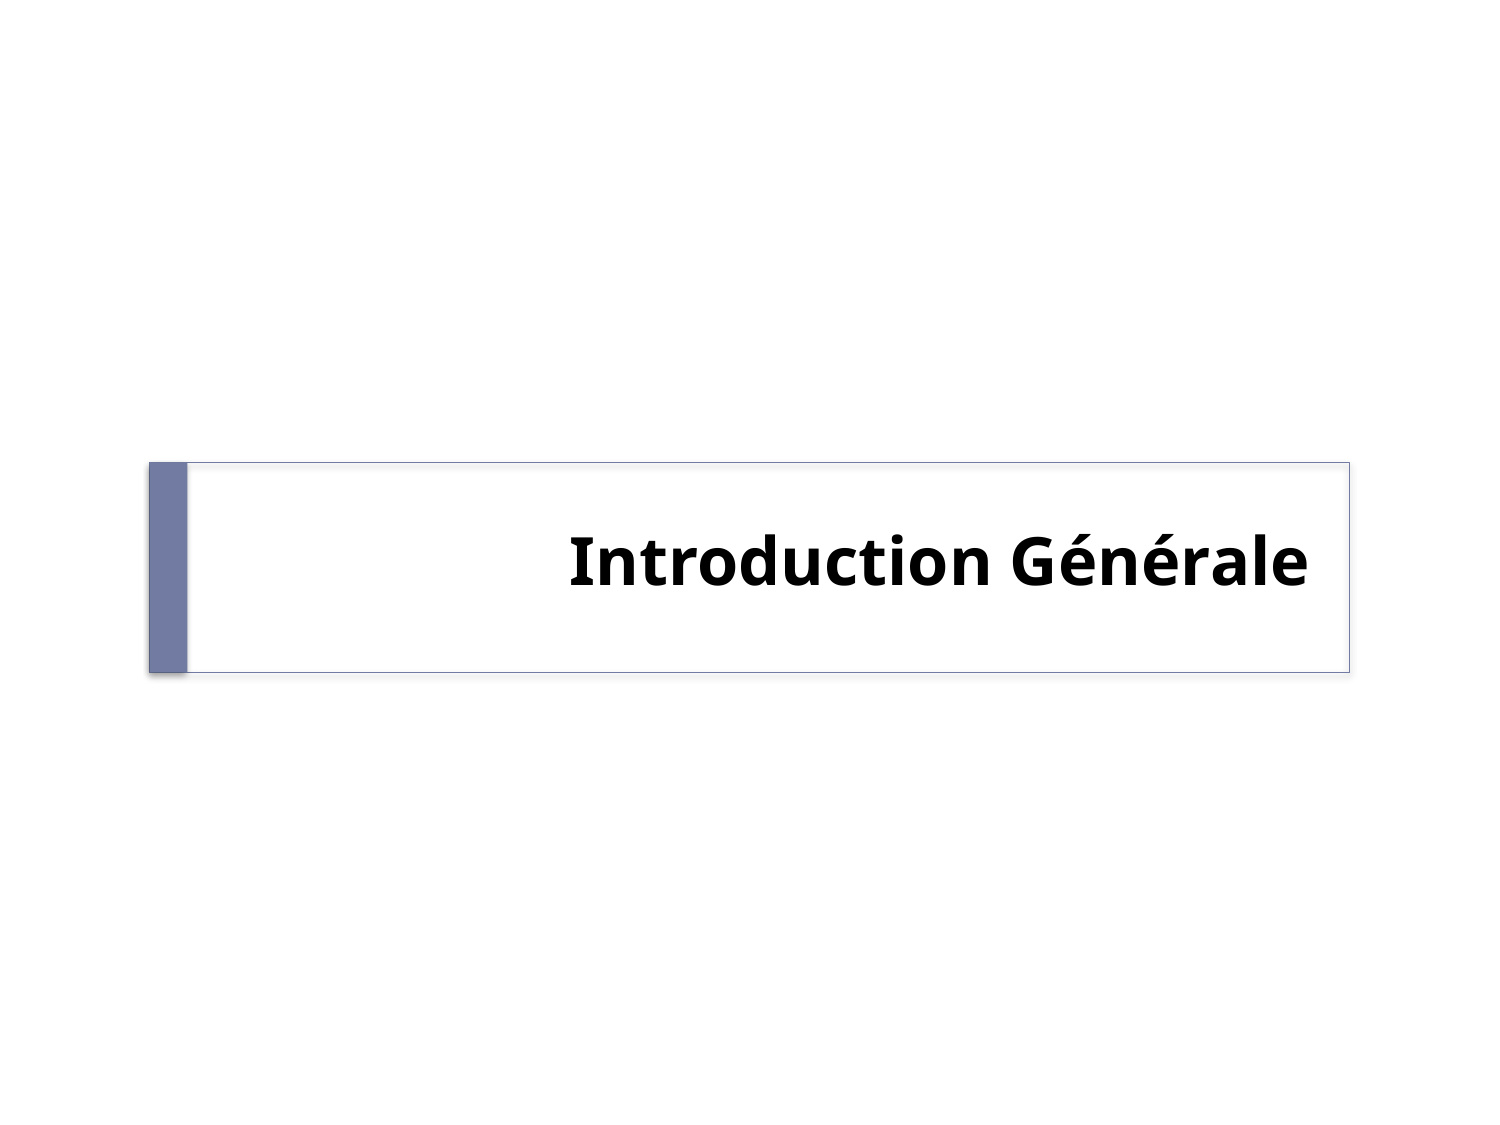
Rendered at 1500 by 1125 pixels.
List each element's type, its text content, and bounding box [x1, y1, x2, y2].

title Introduction Générale [200, 510, 1325, 633]
